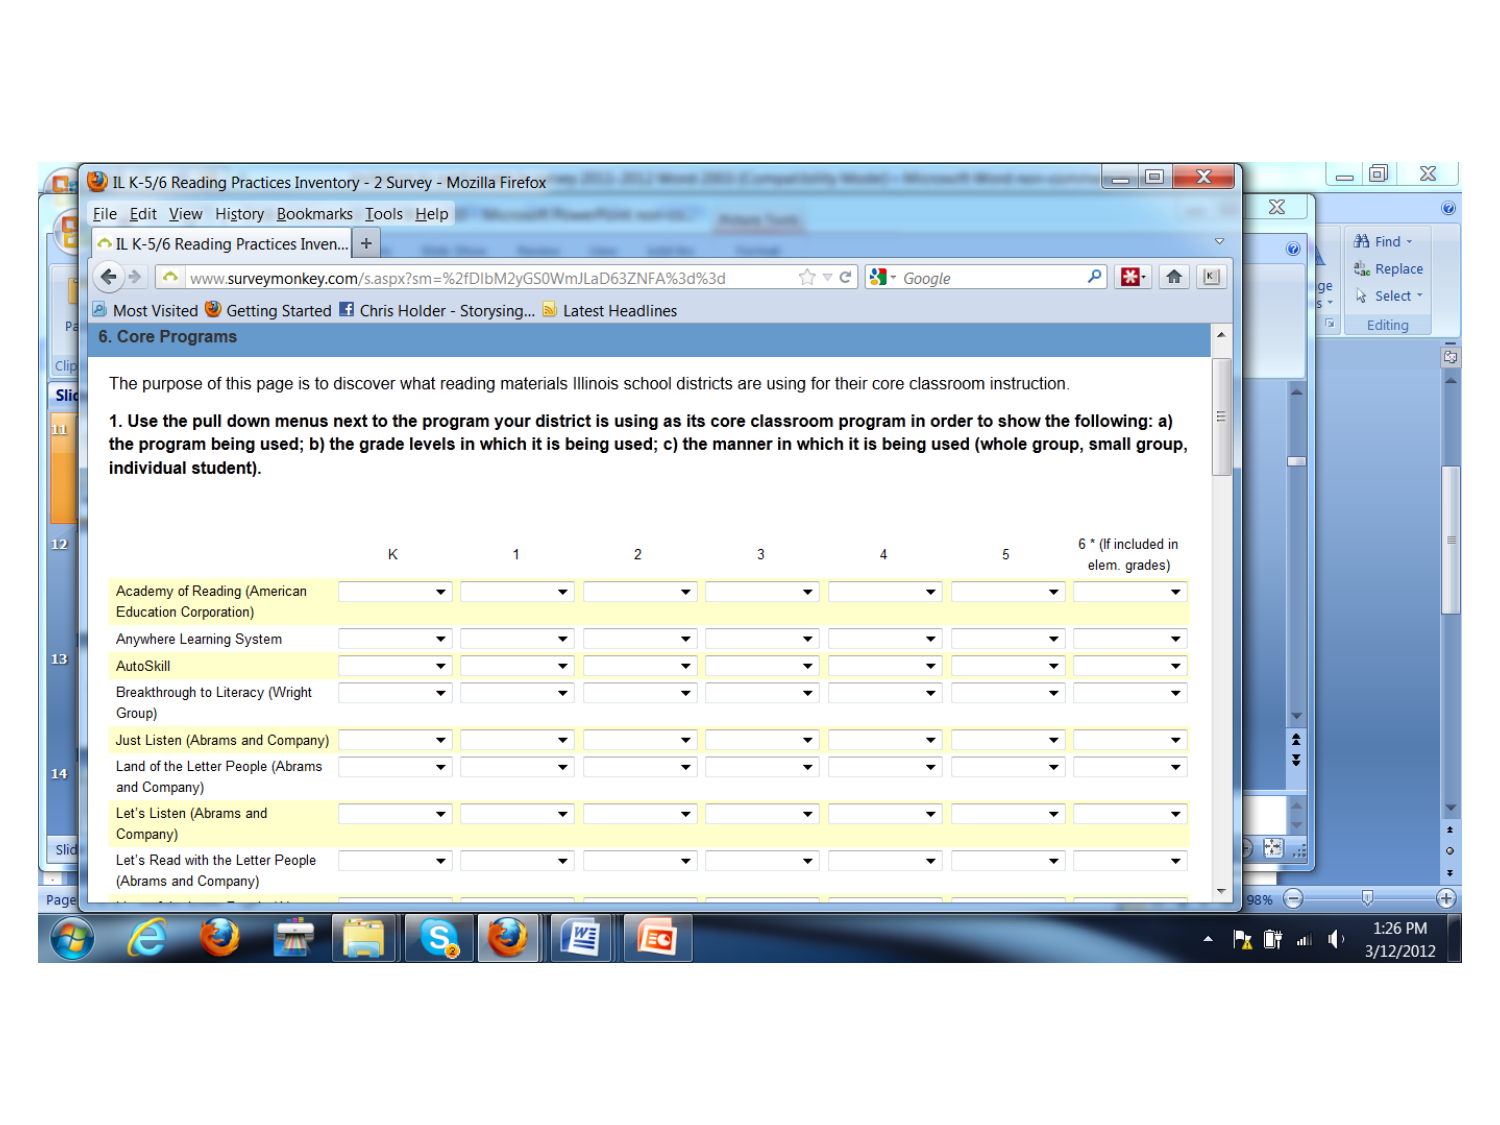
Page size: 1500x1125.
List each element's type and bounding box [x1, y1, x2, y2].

picture [38, 162, 1462, 963]
